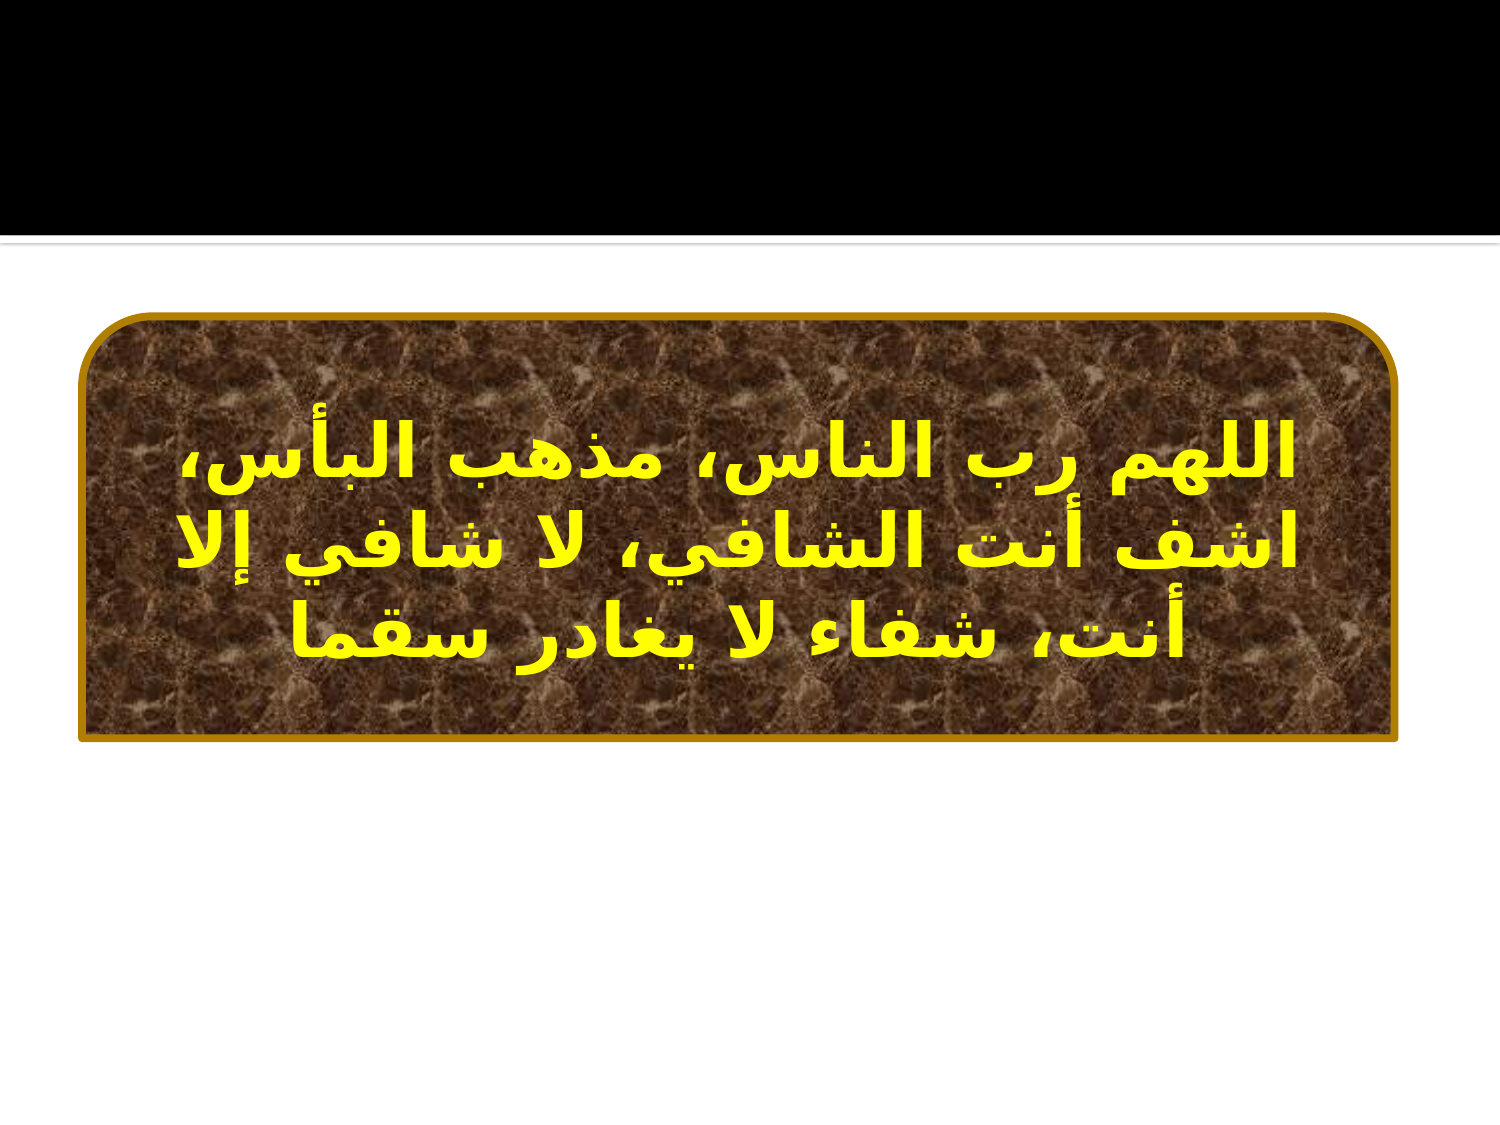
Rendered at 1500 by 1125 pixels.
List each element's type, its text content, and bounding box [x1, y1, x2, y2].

text_box اللهم رب الناس، مذهب البأس، اشف أنت الشافي، لا شافي إلا أنت، شفاء لا يغادر سقما [78, 312, 1399, 743]
